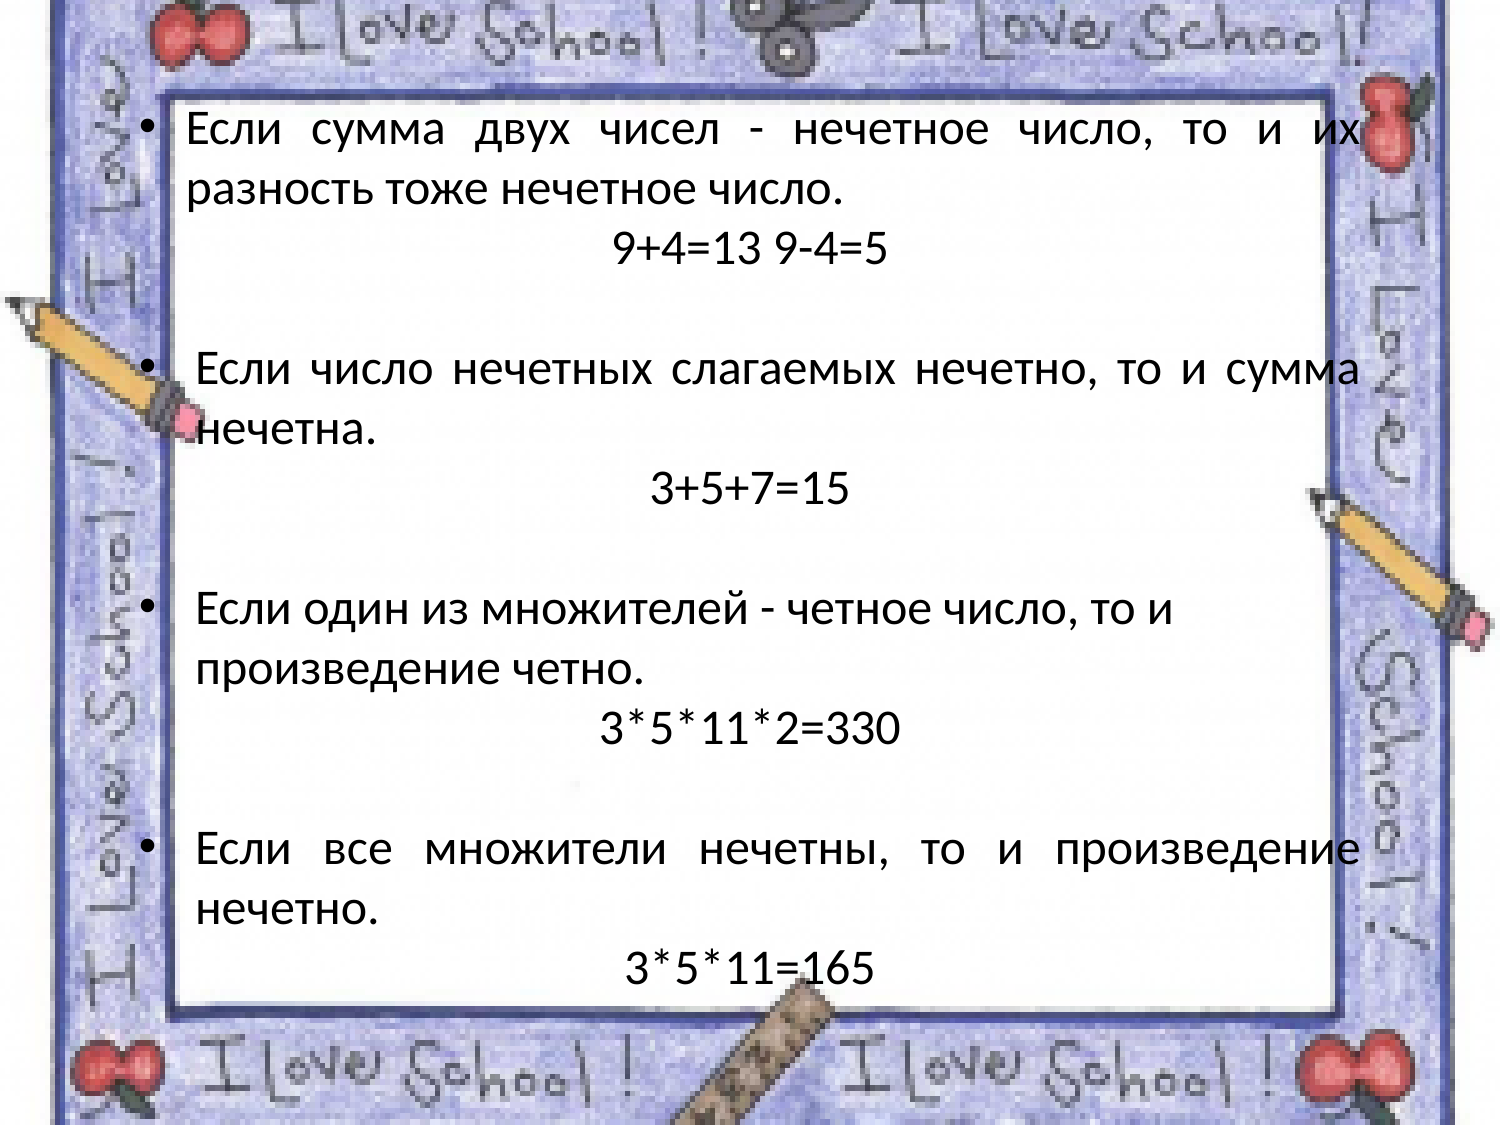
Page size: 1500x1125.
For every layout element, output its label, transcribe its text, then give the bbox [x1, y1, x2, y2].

text_box Если сумма двух чисел - нечетное число, то и их разность тоже нечетное число. 9+4=13 9-4=5 Если число нечетных слагаемых нечетно, то и сумма нечетна. 3+5+7=15 Если один из множителей - четное число, то и произведение четно. 3*5*11*2=330 Если все множители нечетны, то и произведение нечетно. 3*5*11=165 [123, 87, 1376, 1003]
picture [0, 0, 1500, 1125]
